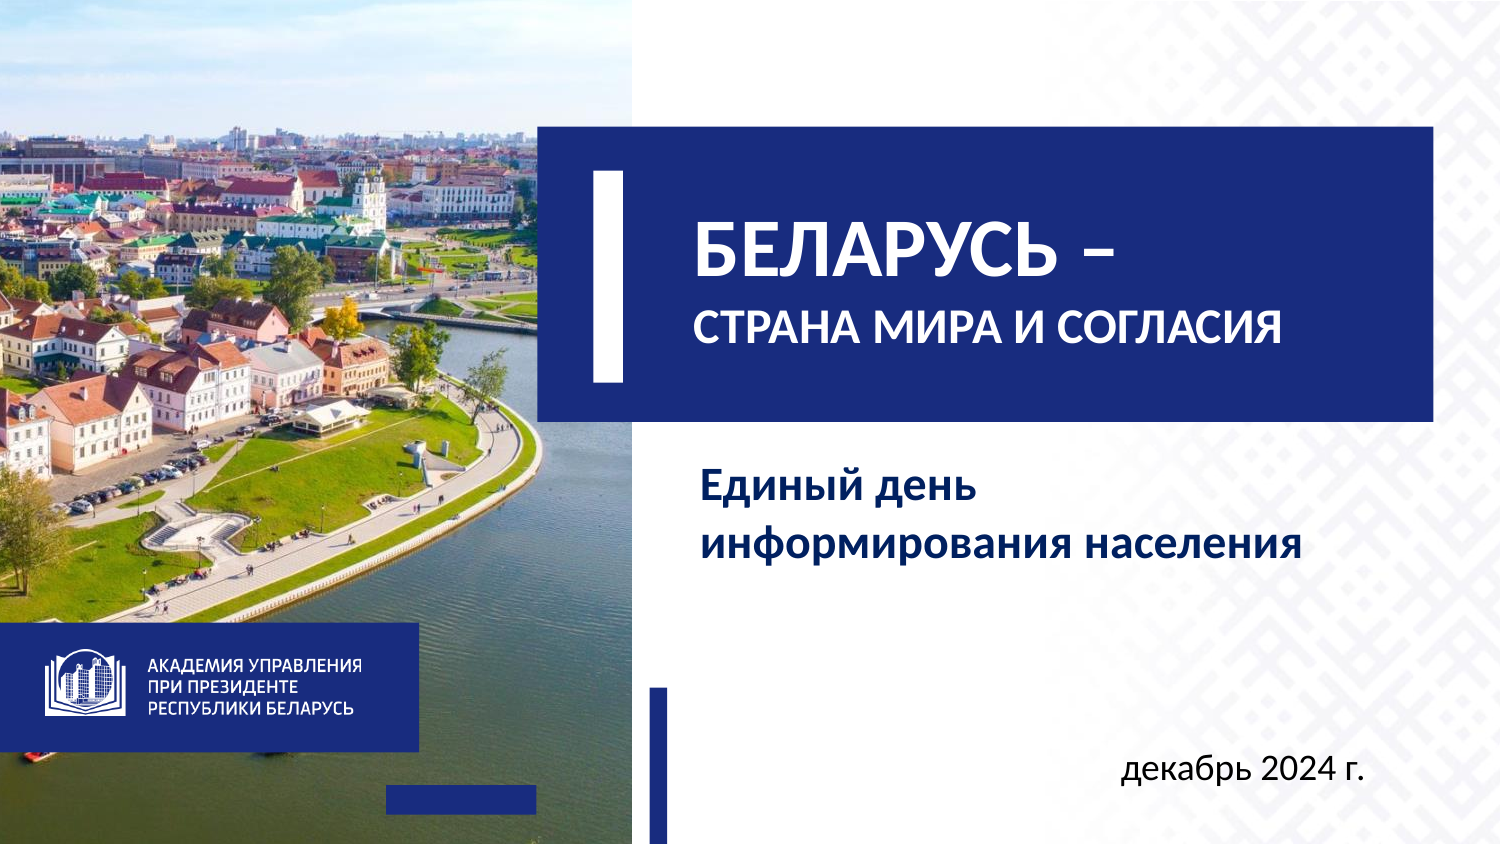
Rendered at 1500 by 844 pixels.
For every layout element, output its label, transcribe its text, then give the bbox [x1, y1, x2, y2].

text_box [647, 686, 669, 844]
text_box Единый день информирования населения [685, 445, 884, 633]
picture [0, 0, 633, 844]
text_box БЕЛАРУСЬ – СТРАНА МИРА И СОГЛАСИЯ [679, 185, 884, 361]
picture [889, 0, 1500, 844]
text_box [637, 124, 884, 424]
